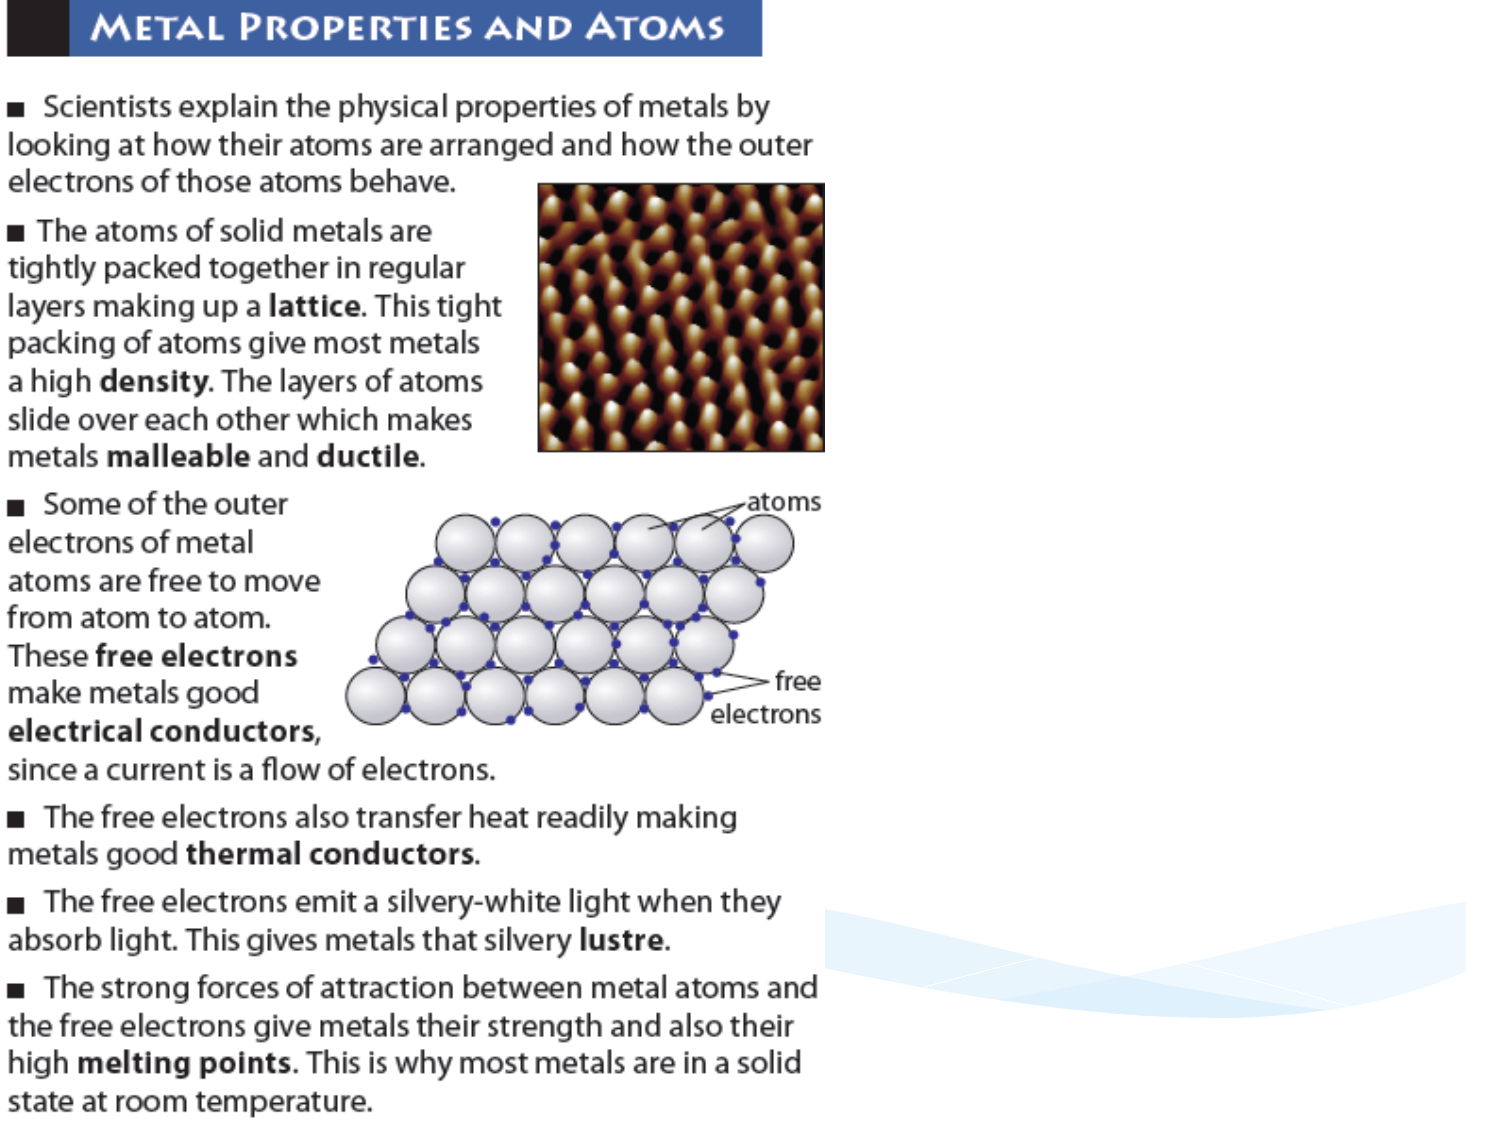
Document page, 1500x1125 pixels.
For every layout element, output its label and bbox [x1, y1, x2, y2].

picture [0, 0, 826, 1125]
